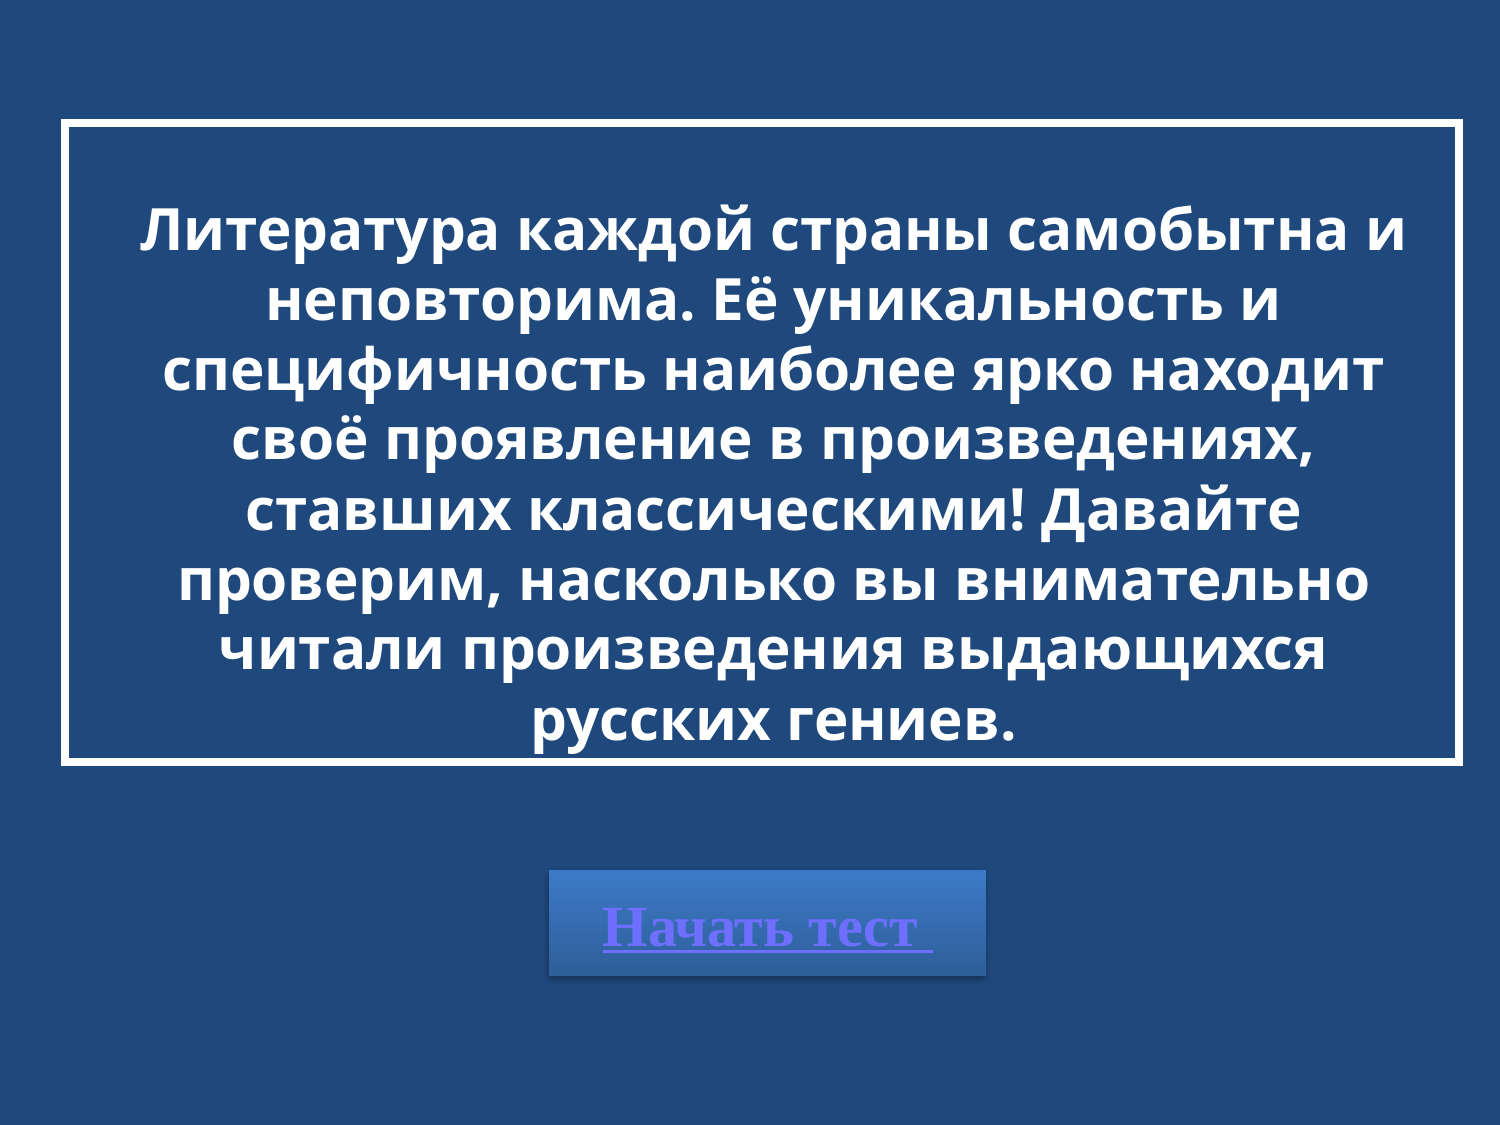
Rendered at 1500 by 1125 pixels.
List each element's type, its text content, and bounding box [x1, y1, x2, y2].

text_box Начать тест [549, 869, 987, 976]
table_header [69, 127, 1455, 758]
